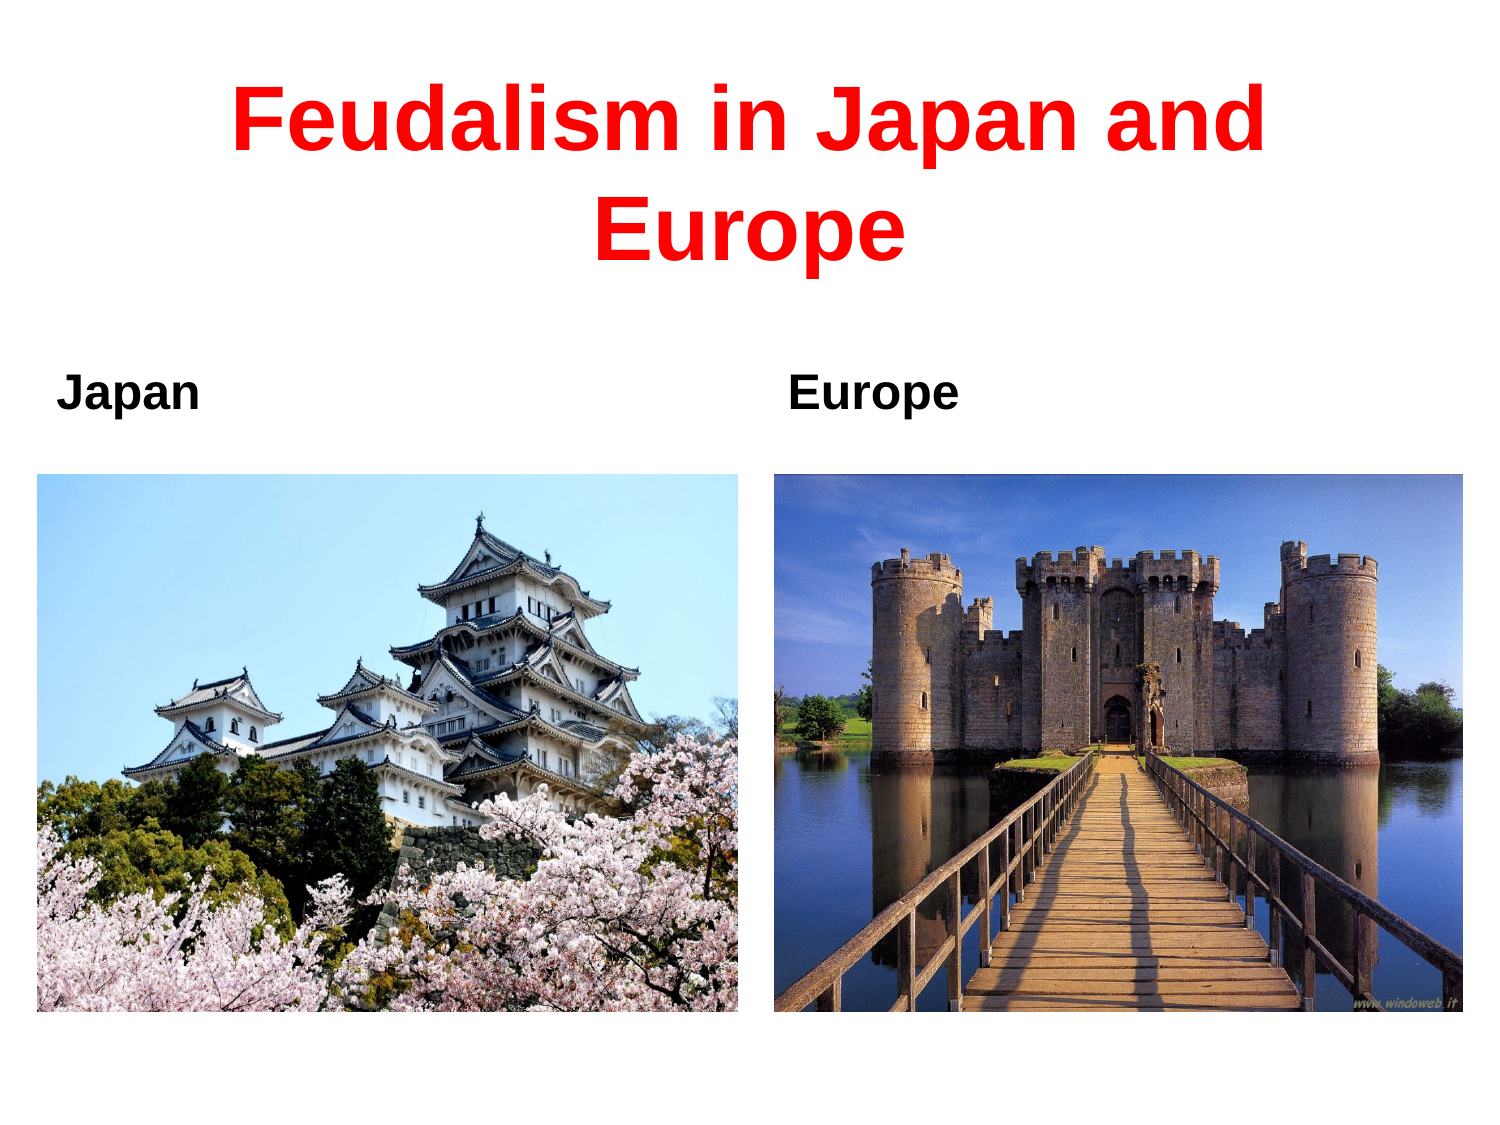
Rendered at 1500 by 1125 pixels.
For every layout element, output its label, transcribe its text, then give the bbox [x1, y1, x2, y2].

title Feudalism in Japan and Europe [103, 59, 1398, 278]
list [774, 474, 1463, 1012]
list Japan [41, 325, 680, 427]
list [37, 474, 738, 1012]
list Europe [772, 325, 1408, 427]
